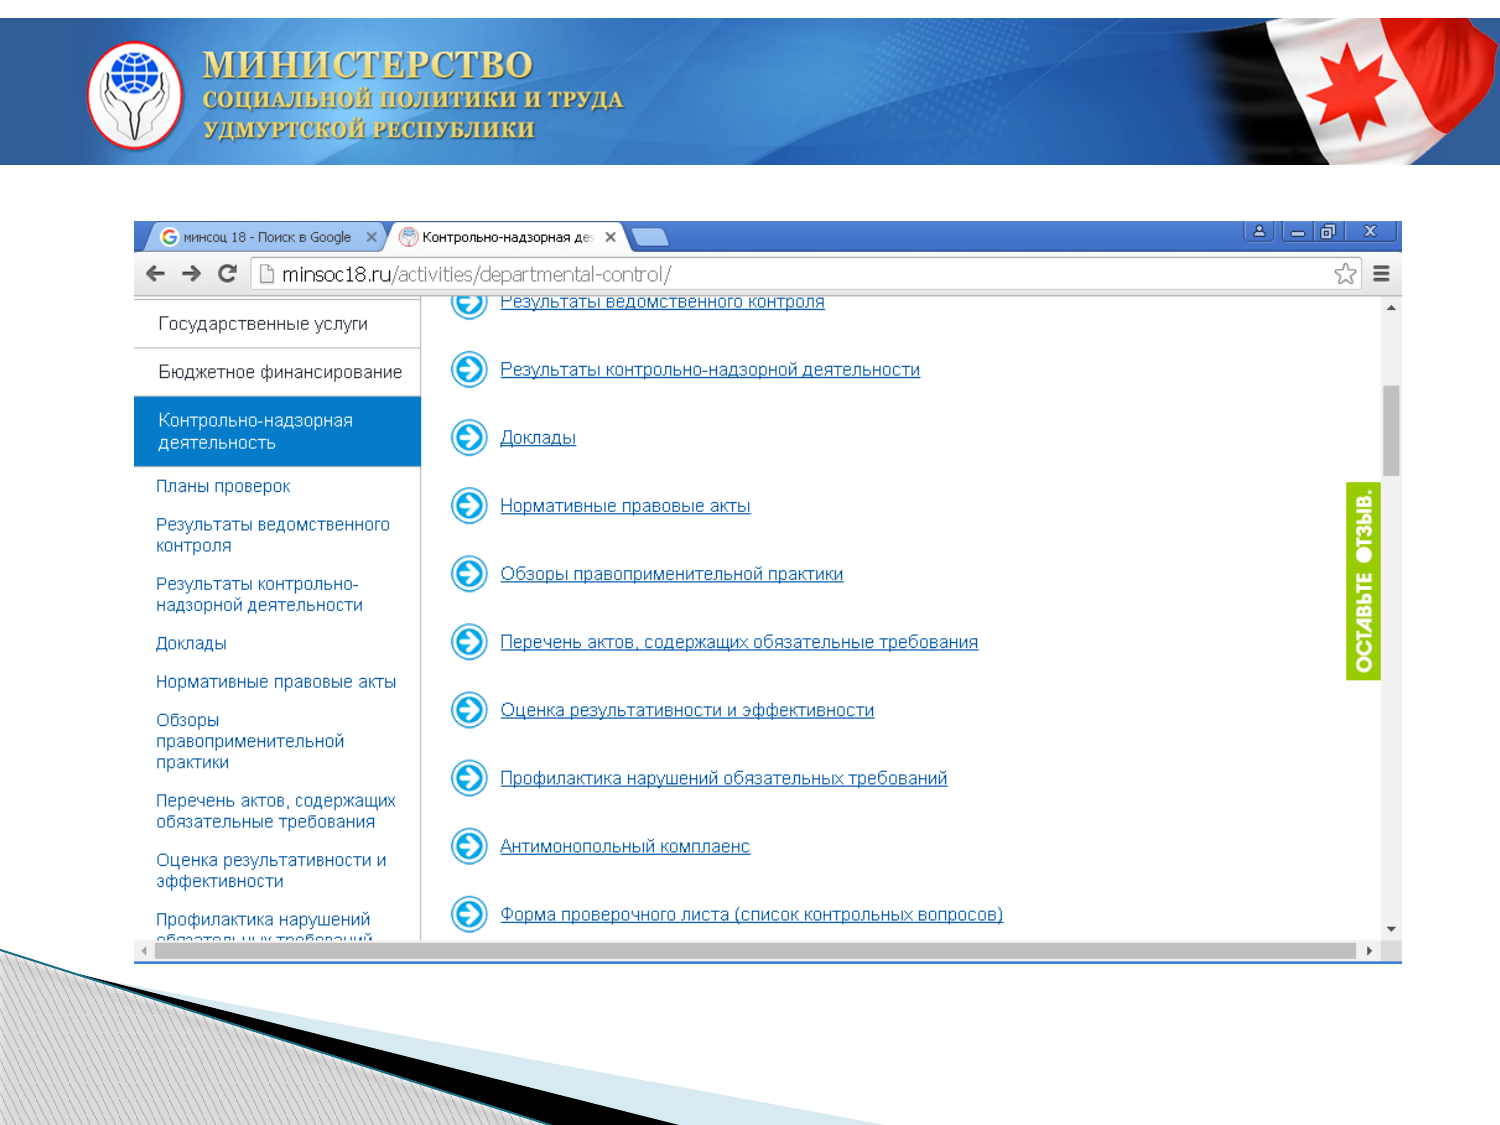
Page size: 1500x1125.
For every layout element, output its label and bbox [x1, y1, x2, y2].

picture [0, 18, 1500, 165]
picture [134, 221, 1402, 965]
